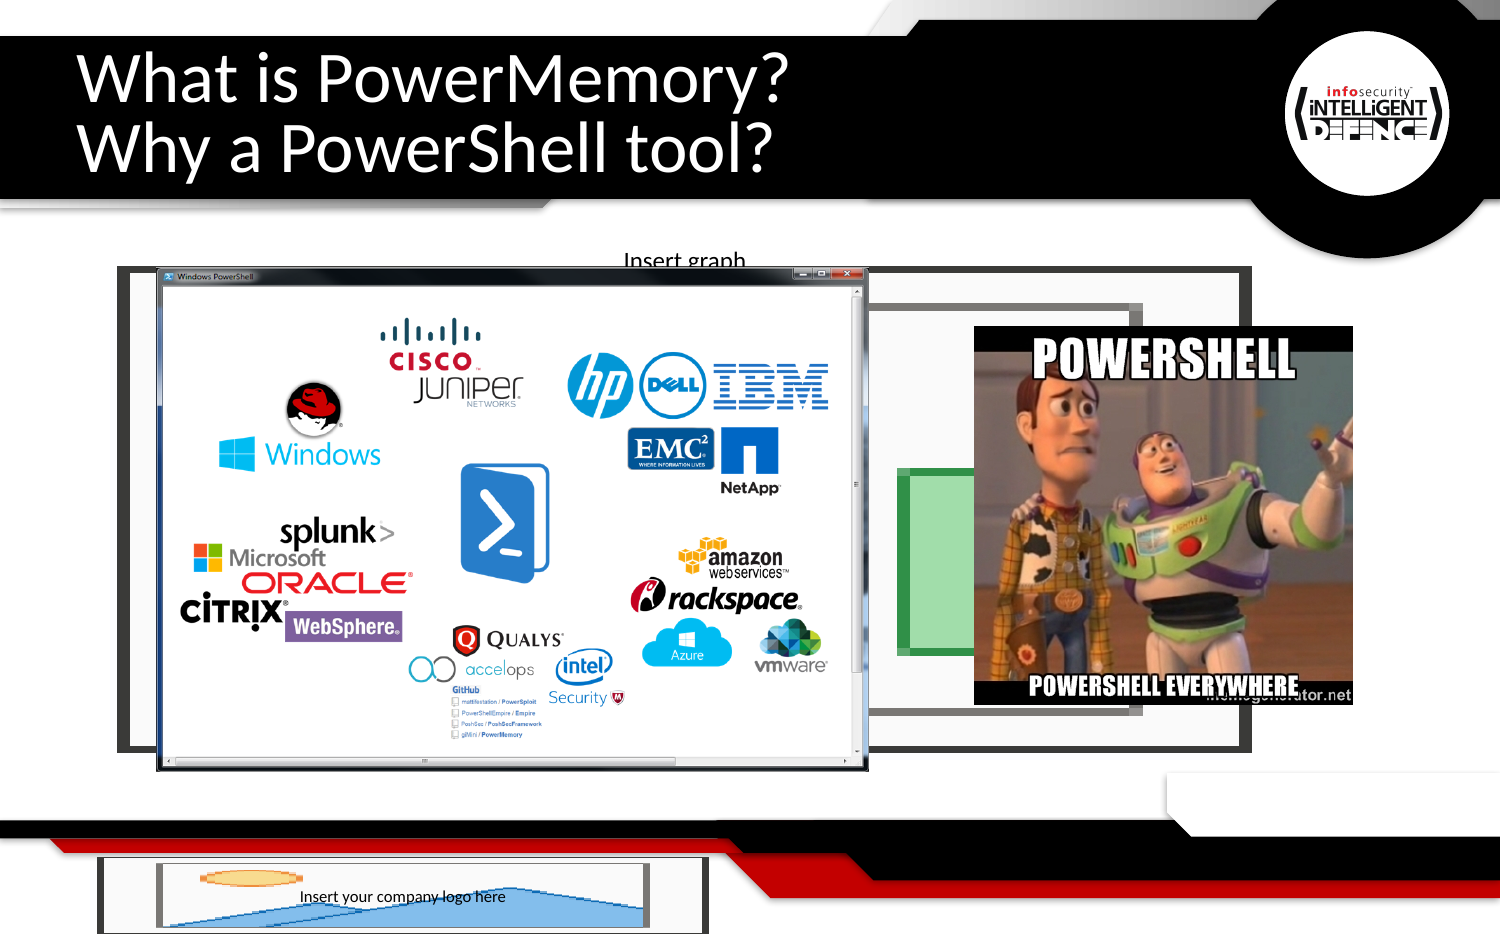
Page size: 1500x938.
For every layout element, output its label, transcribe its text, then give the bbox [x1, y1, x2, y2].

picture [156, 267, 869, 772]
picture [74, 853, 732, 938]
title What is PowerMemory? Why a PowerShell tool? [76, 38, 1199, 195]
picture [974, 326, 1353, 706]
